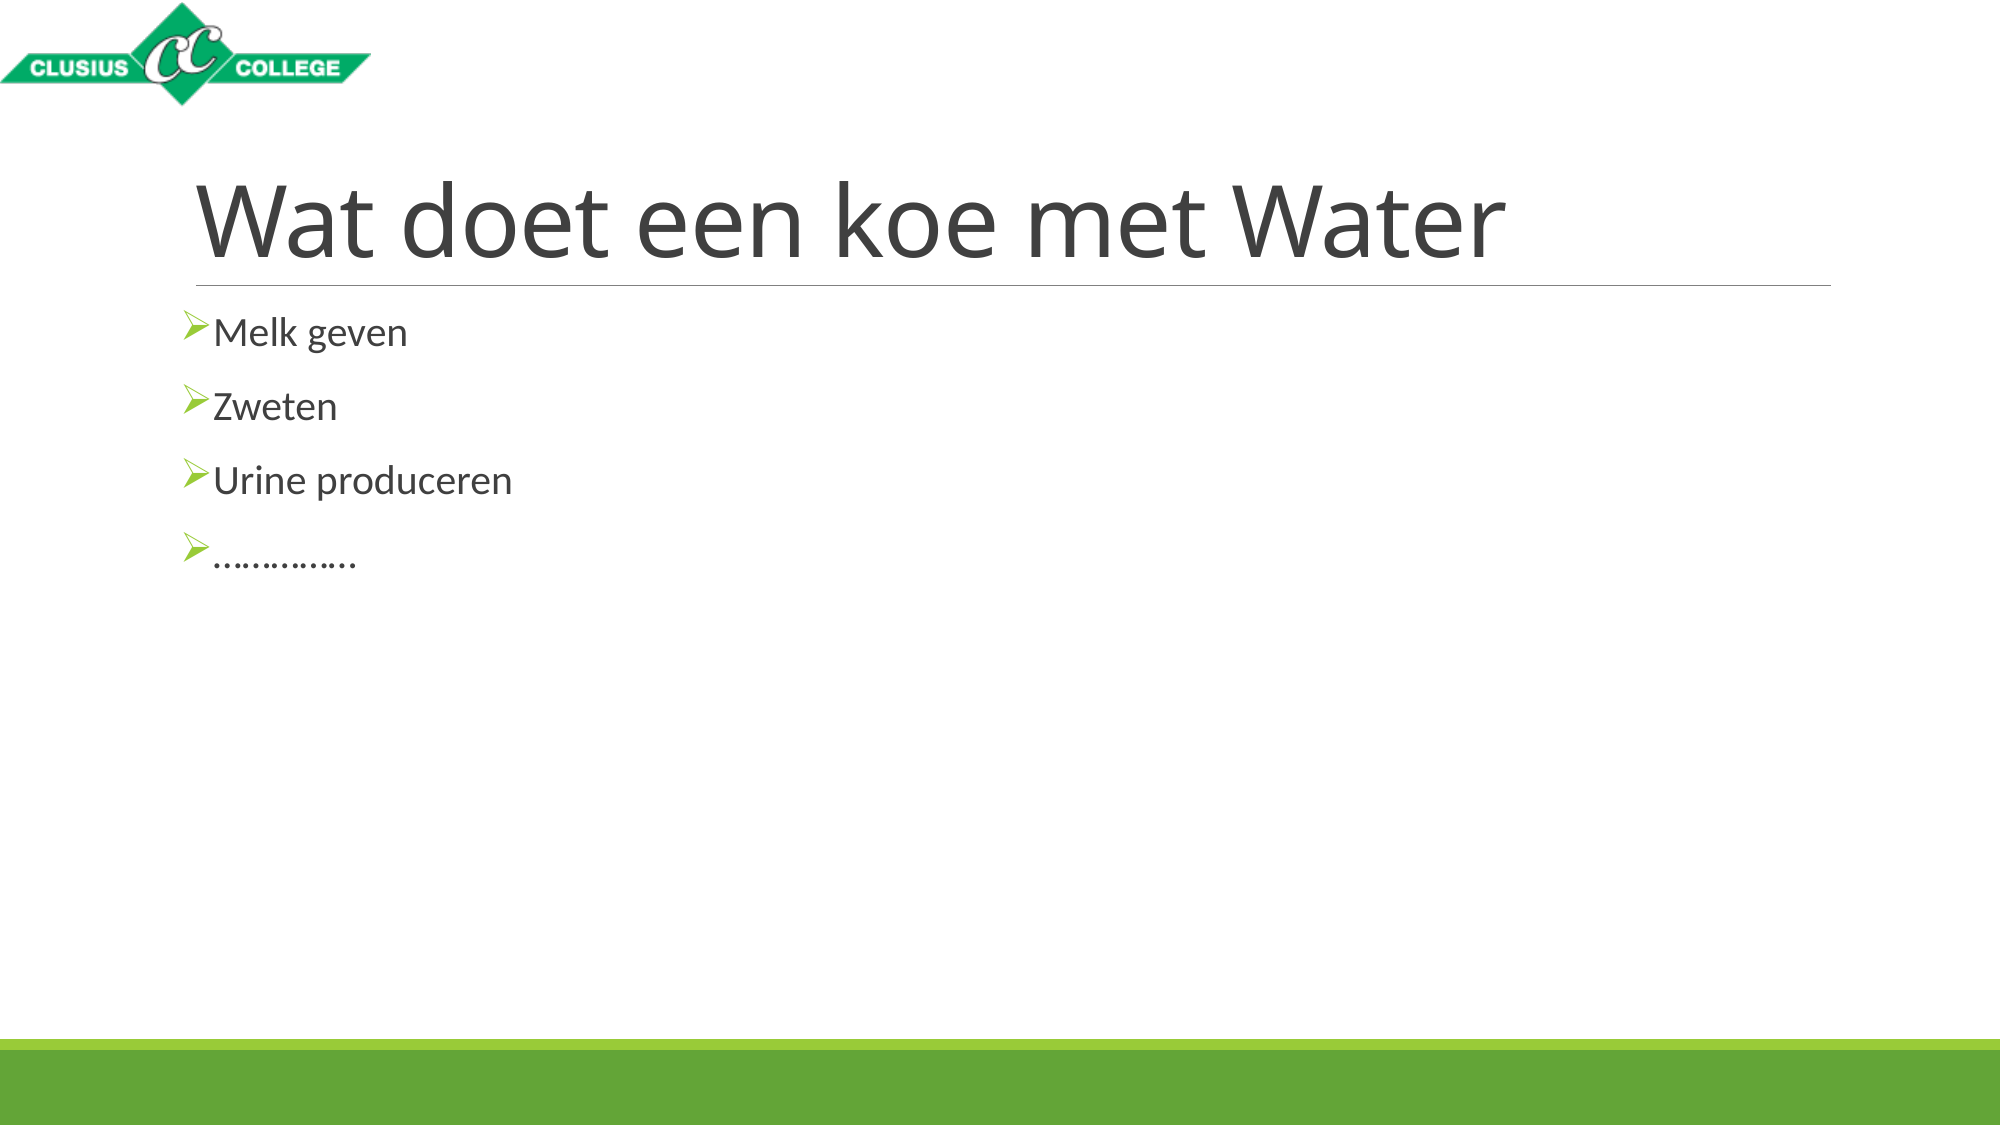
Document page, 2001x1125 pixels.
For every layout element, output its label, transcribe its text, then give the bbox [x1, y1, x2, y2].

list Melk geven Zweten Urine produceren …………… [180, 302, 1830, 963]
title Wat doet een koe met Water [180, 47, 1830, 285]
picture [0, 1, 371, 108]
